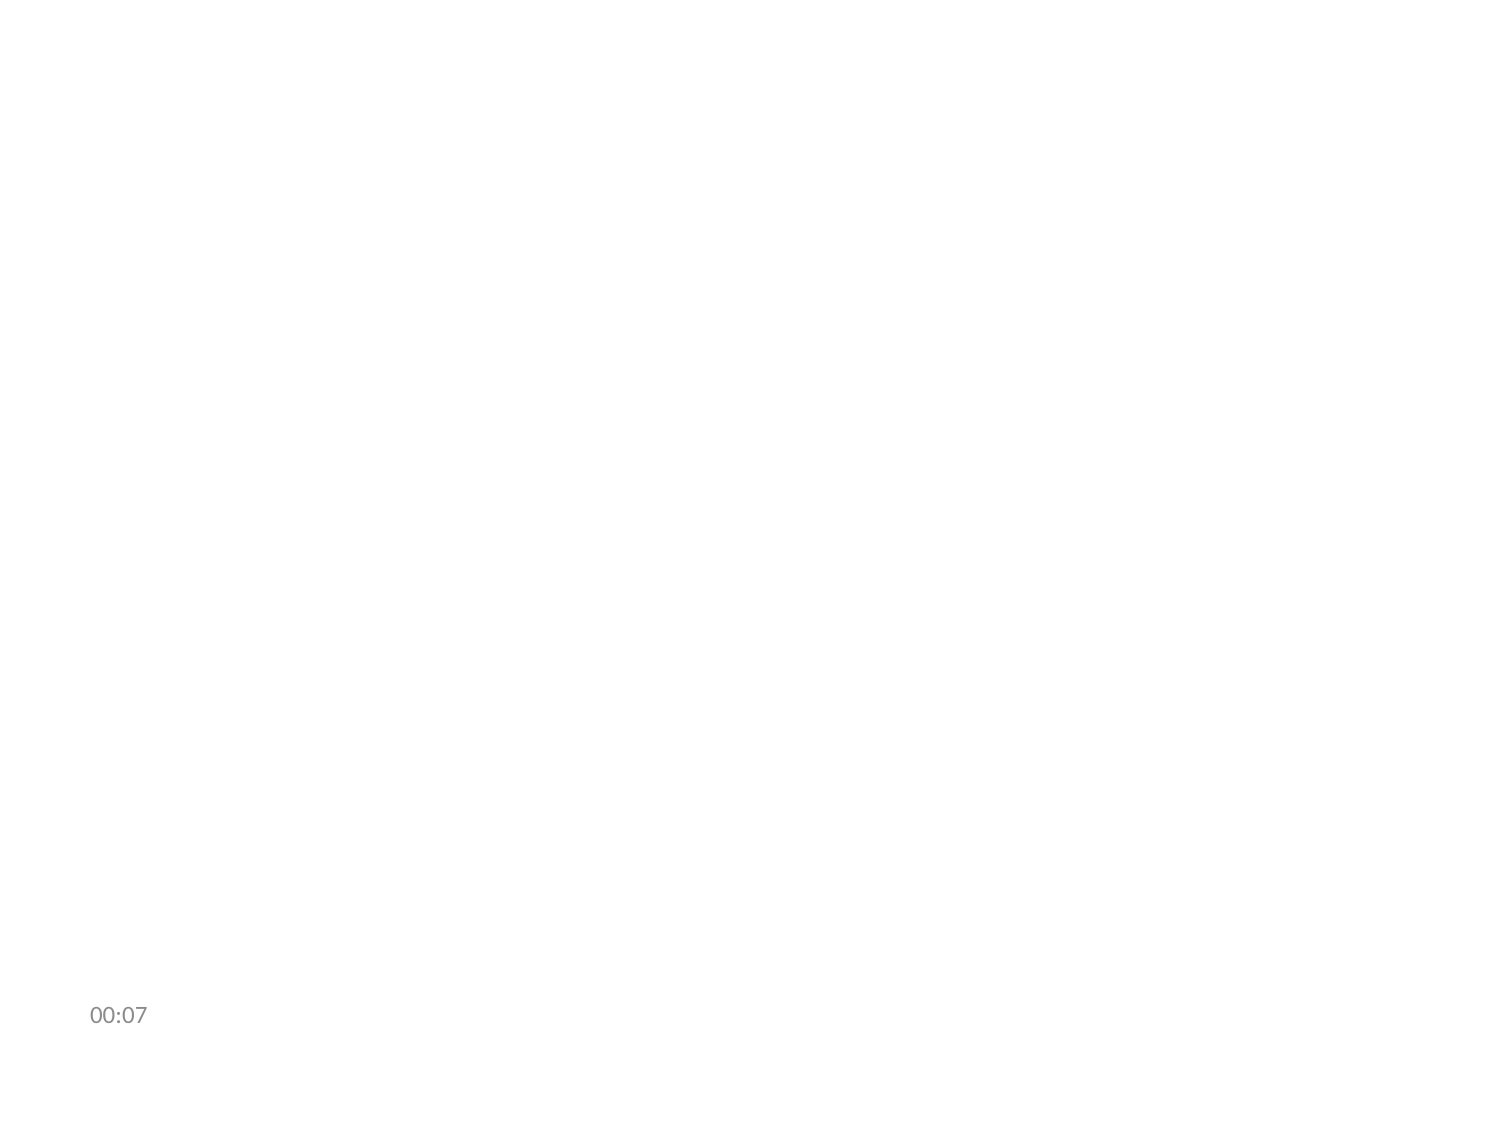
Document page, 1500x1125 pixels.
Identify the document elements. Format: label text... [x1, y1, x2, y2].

text_box 15:35 [75, 983, 425, 1044]
